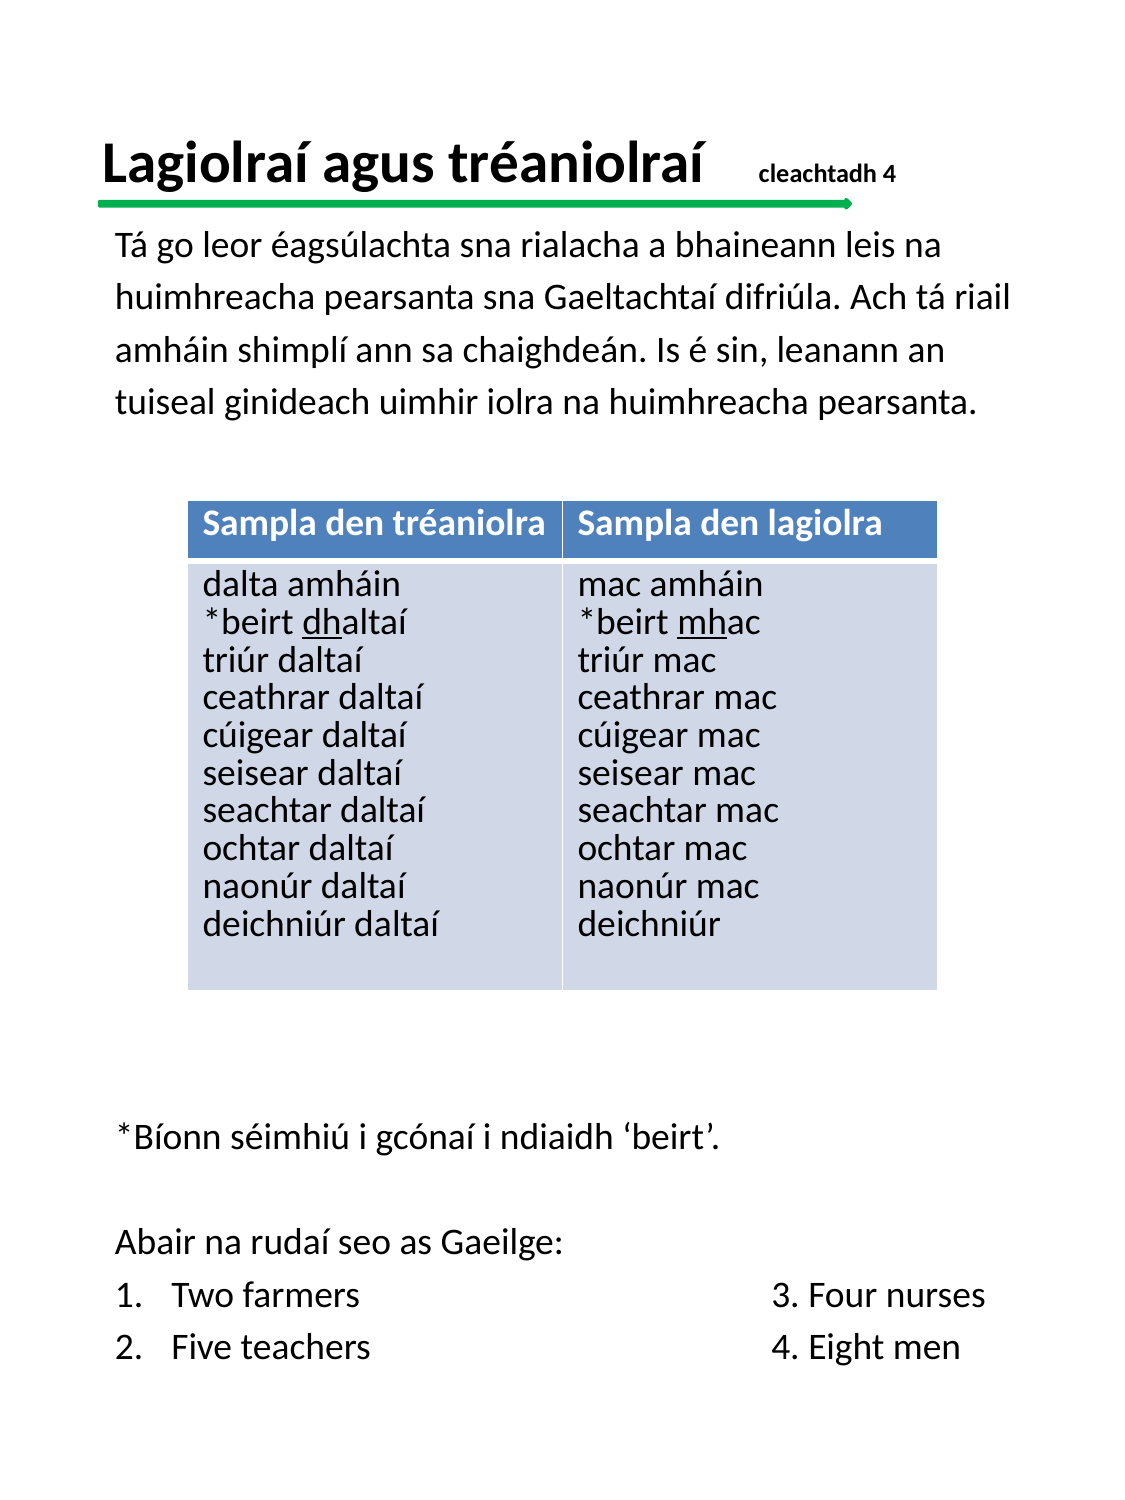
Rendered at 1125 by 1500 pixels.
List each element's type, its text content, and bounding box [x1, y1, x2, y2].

table_header Sampla den lagiolra [563, 501, 937, 558]
table_header Sampla den tréaniolra [188, 501, 562, 558]
title Lagiolraí agus tréaniolraí cleachtadh 4 [87, 87, 1044, 225]
subtitle Tá go leor éagsúlachta sna rialacha a bhaineann leis na huimhreacha pearsanta sna Gaeltachtaí difriúla. Ach tá riail amháin shimplí ann sa chaighdeán. Is é sin, leanann an tuiseal ginideach uimhir iolra na huimhreacha pearsanta. *Bíonn séimhiú i gcónaí i ndiaidh ‘beirt’. Abair na rudaí seo as Gaeilge: Two farmers 3. Four nurses Five teachers 4. Eight men [99, 212, 1063, 1438]
table_cell dalta amháin *beirt dhaltaí triúr daltaí ceathrar daltaí cúigear daltaí seisear daltaí seachtar daltaí ochtar daltaí naonúr daltaí deichniúr daltaí [188, 564, 562, 990]
table_cell mac amháin *beirt mhac triúr mac ceathrar mac cúigear mac seisear mac seachtar mac ochtar mac naonúr mac deichniúr [563, 564, 937, 990]
text_box [97, 198, 853, 210]
